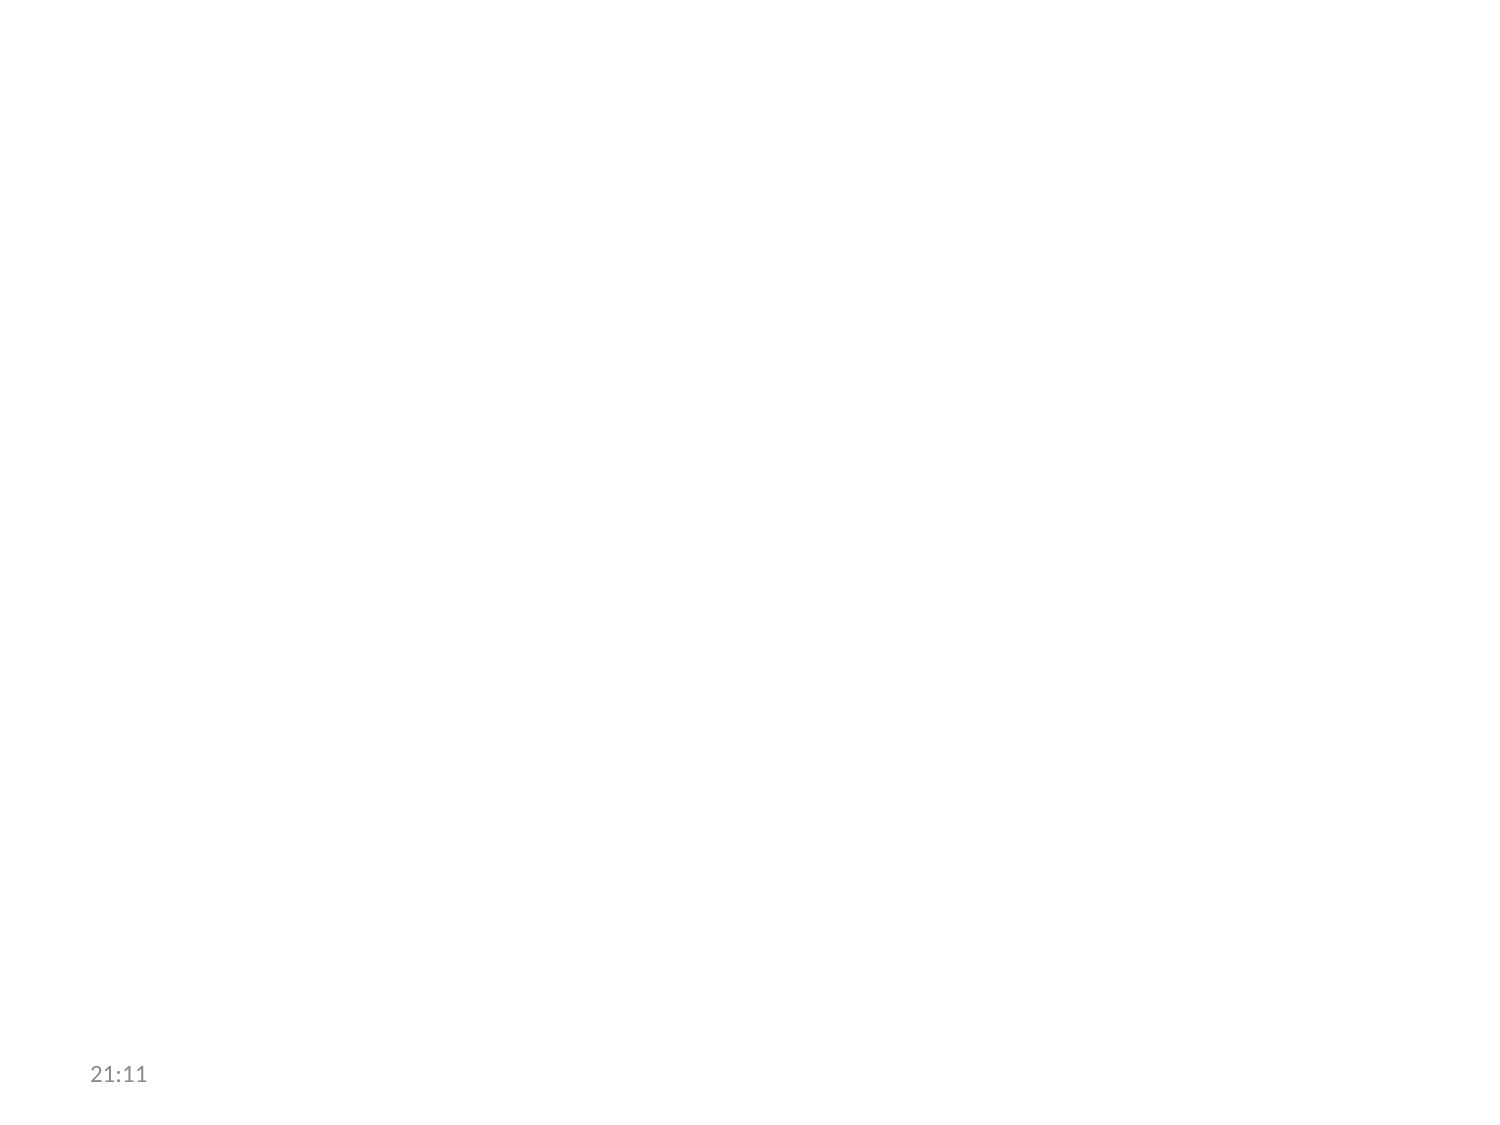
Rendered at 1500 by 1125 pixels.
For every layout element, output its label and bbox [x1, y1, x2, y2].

slide_number [75, 1042, 425, 1103]
